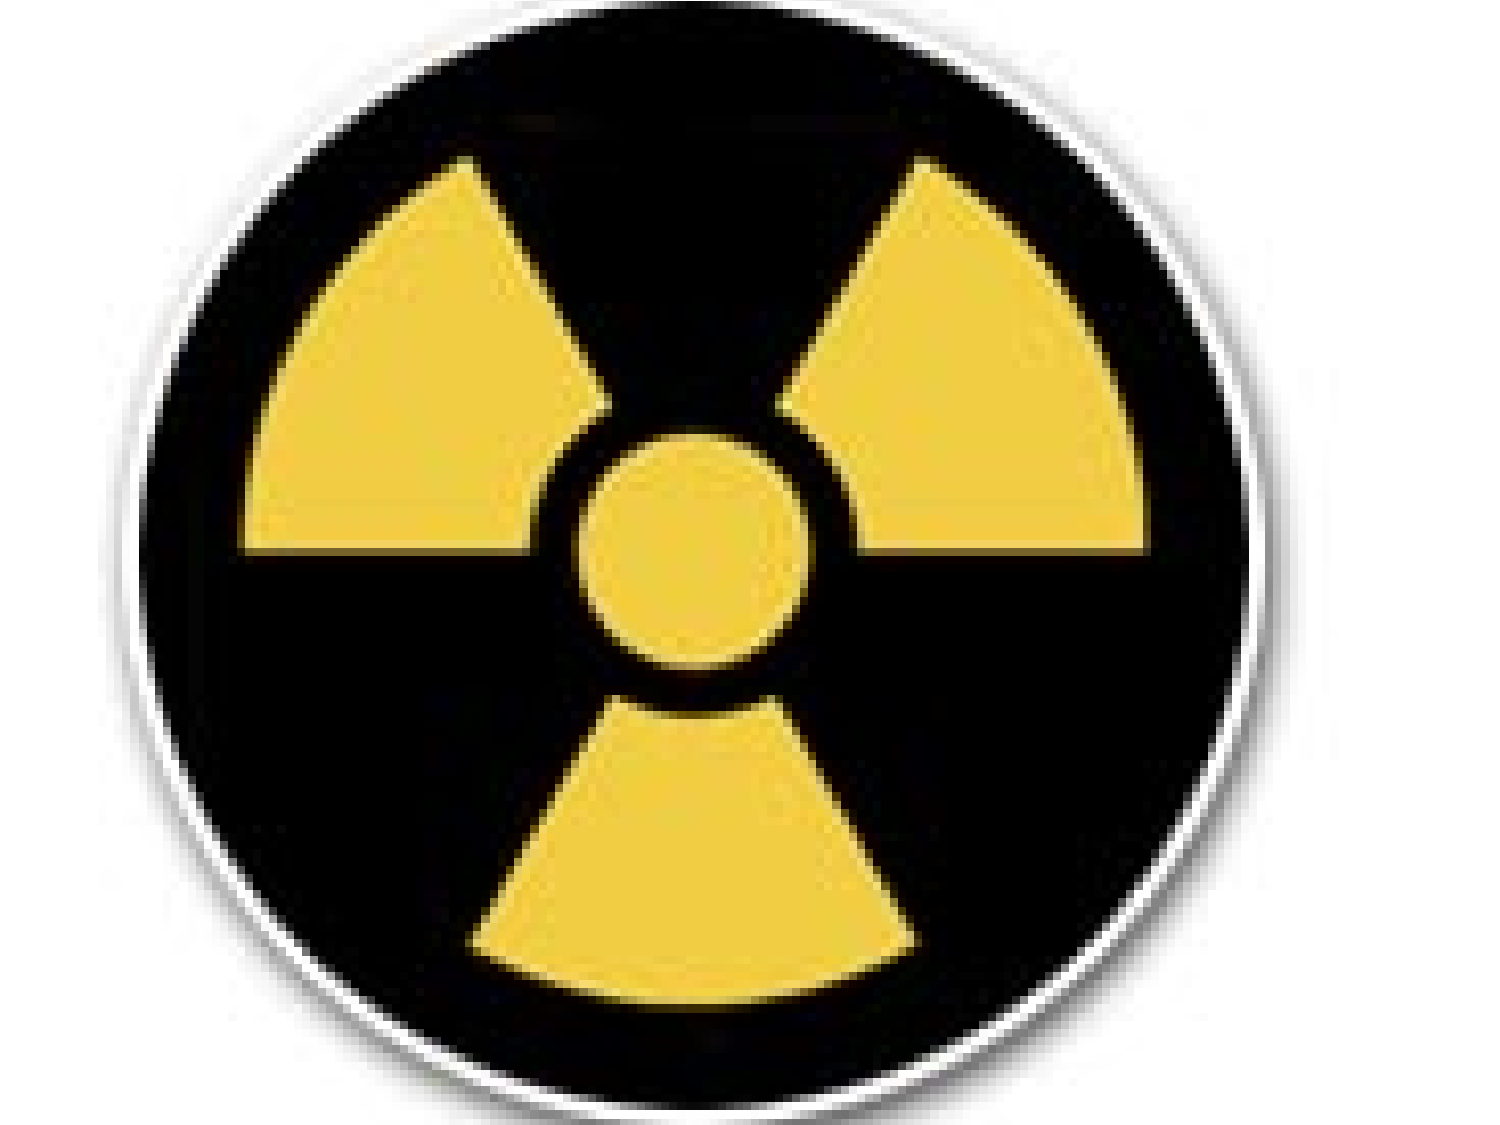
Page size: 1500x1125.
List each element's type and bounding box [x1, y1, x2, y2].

list [0, 0, 1500, 1125]
